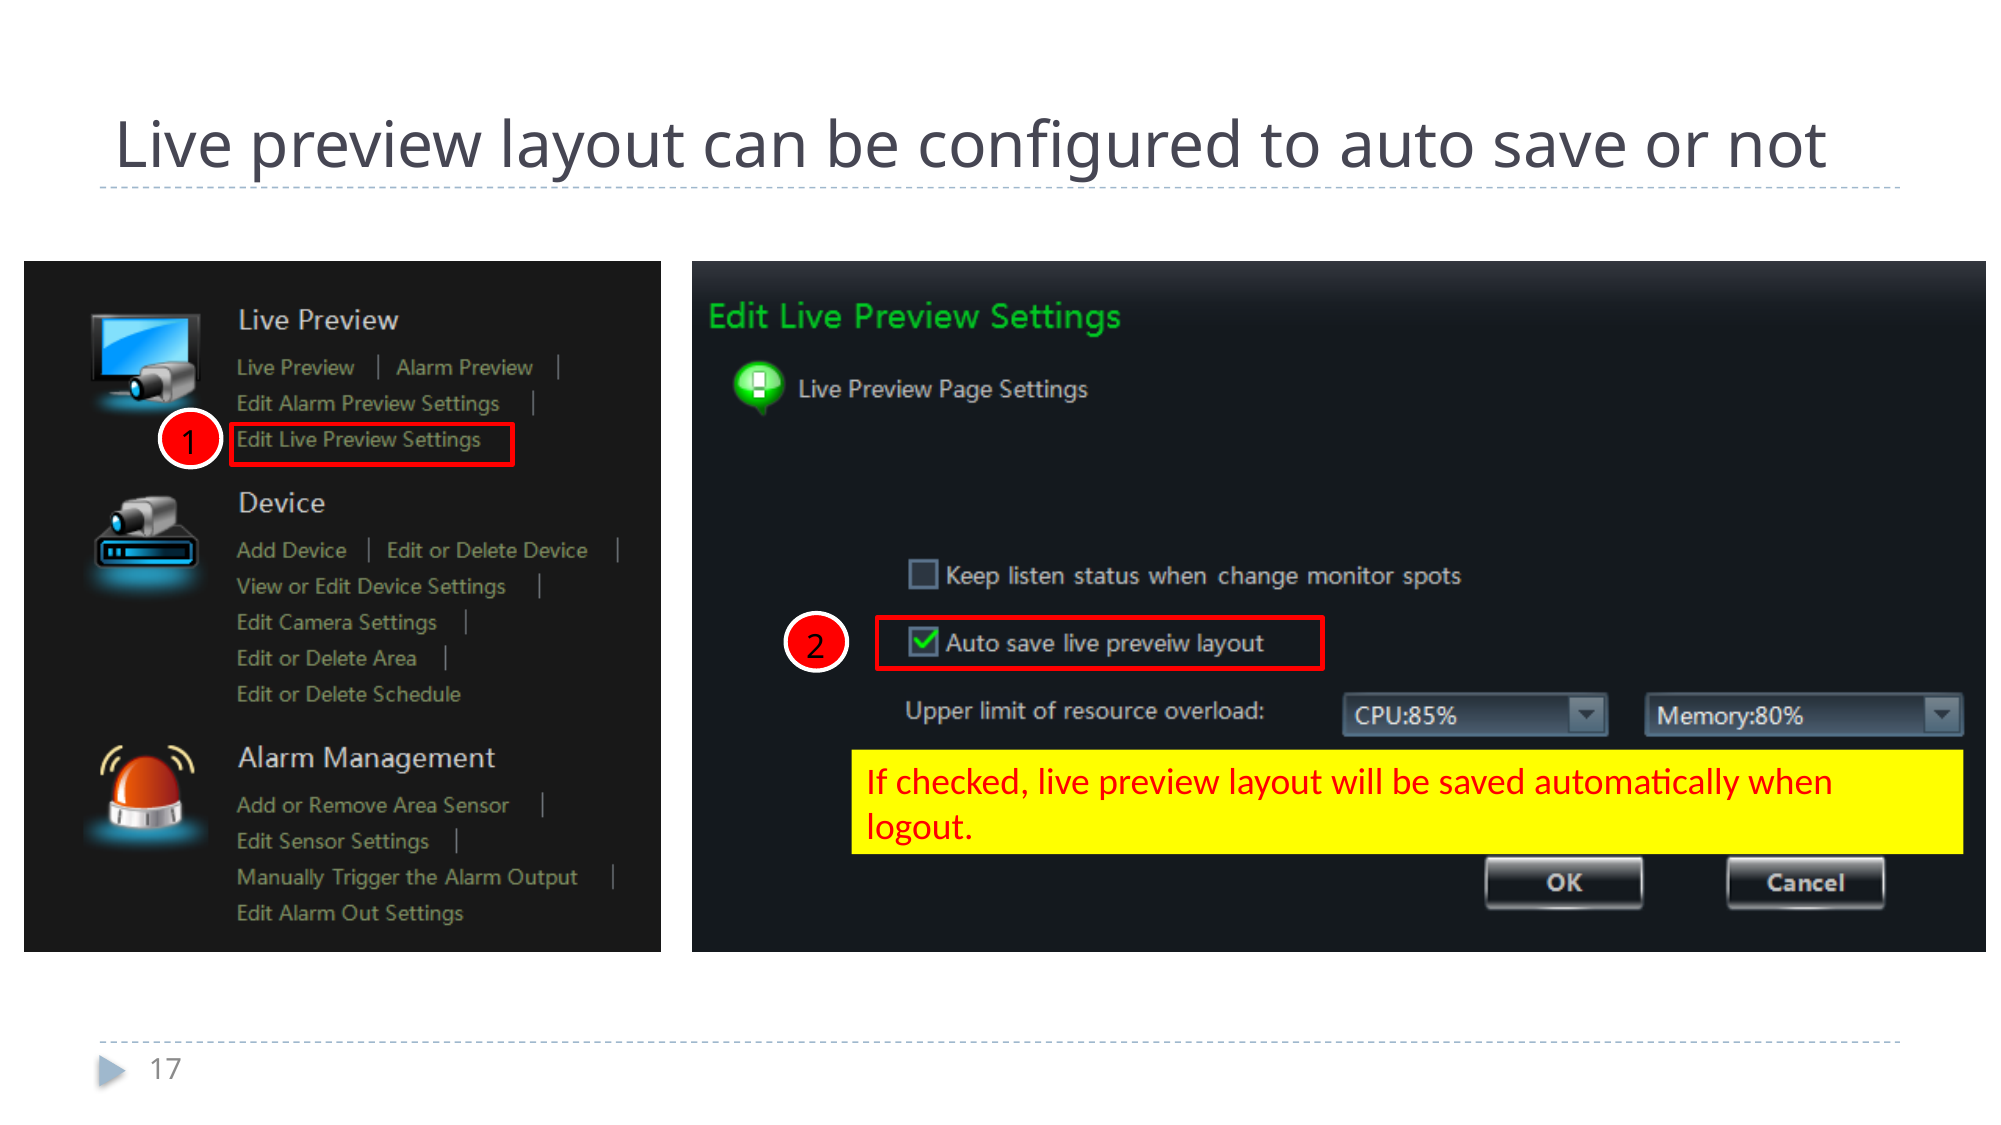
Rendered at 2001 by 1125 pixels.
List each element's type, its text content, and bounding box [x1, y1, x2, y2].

picture [692, 260, 1986, 953]
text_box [785, 612, 852, 674]
title Live preview layout can be configured to auto save or not [99, 24, 1900, 188]
picture [24, 260, 661, 953]
slide_number 17 [133, 1042, 568, 1103]
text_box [159, 409, 227, 470]
